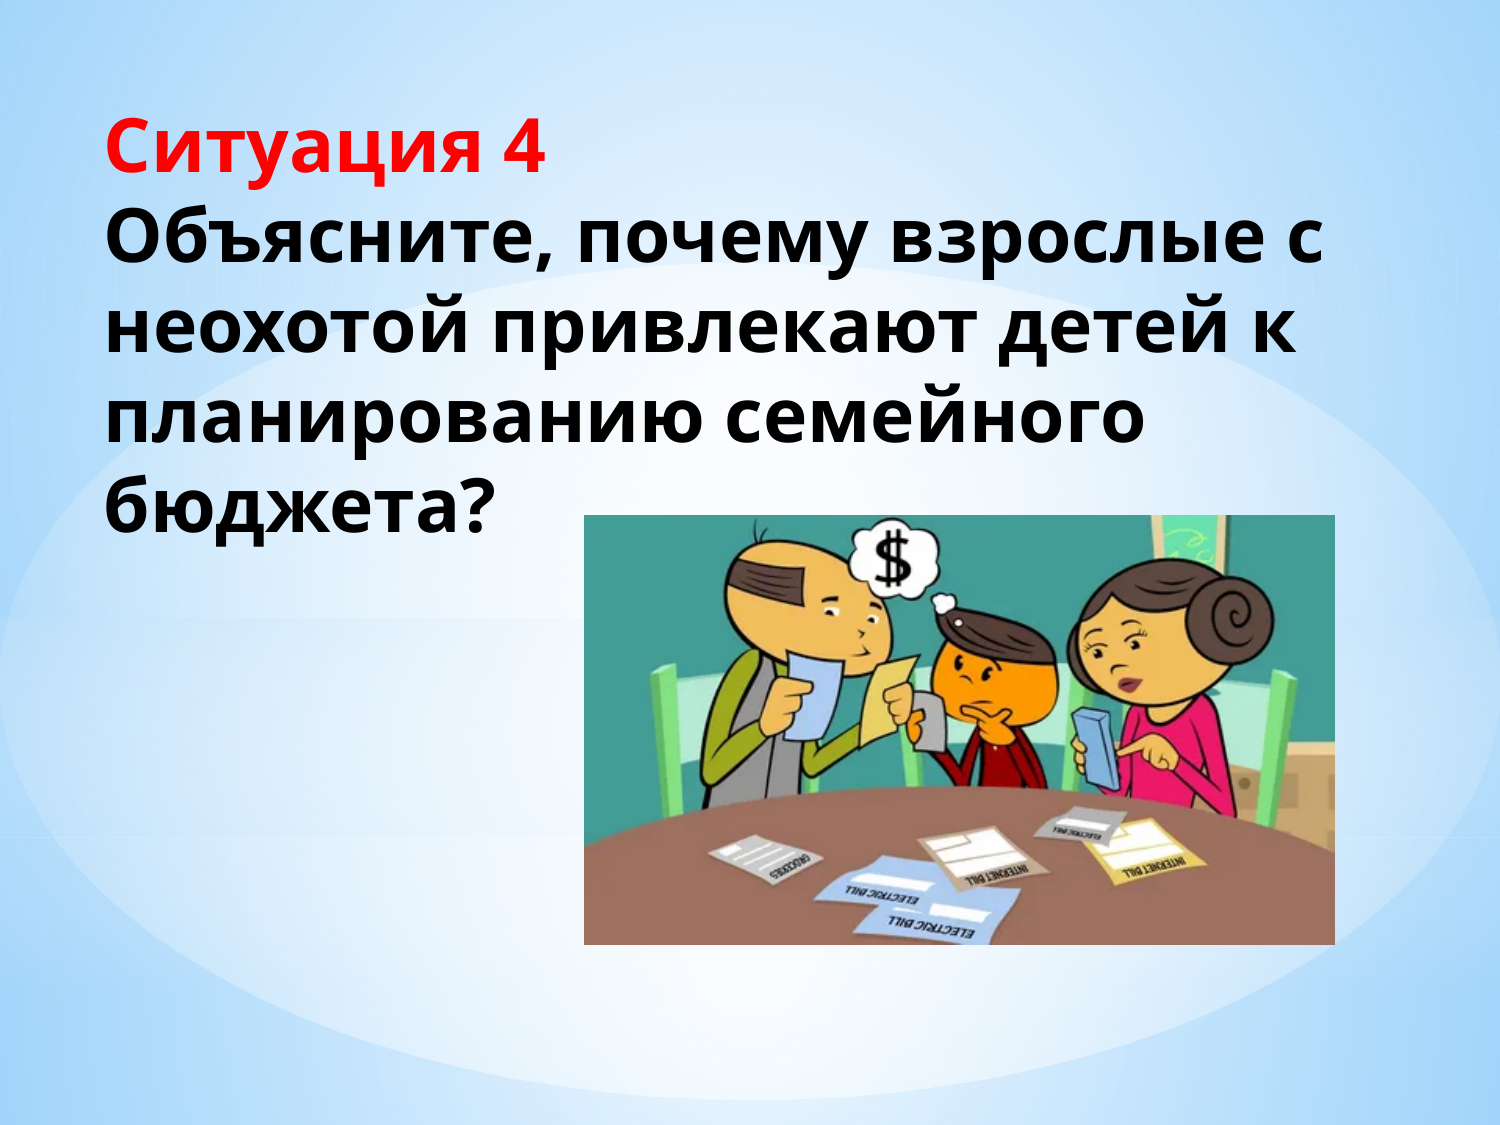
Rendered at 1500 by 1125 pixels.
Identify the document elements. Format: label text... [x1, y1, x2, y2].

title Ситуация 4 Объясните, почему взрослые с неохотой привлекают детей к планированию семейного бюджета? [88, 90, 1363, 905]
picture [584, 514, 1335, 946]
